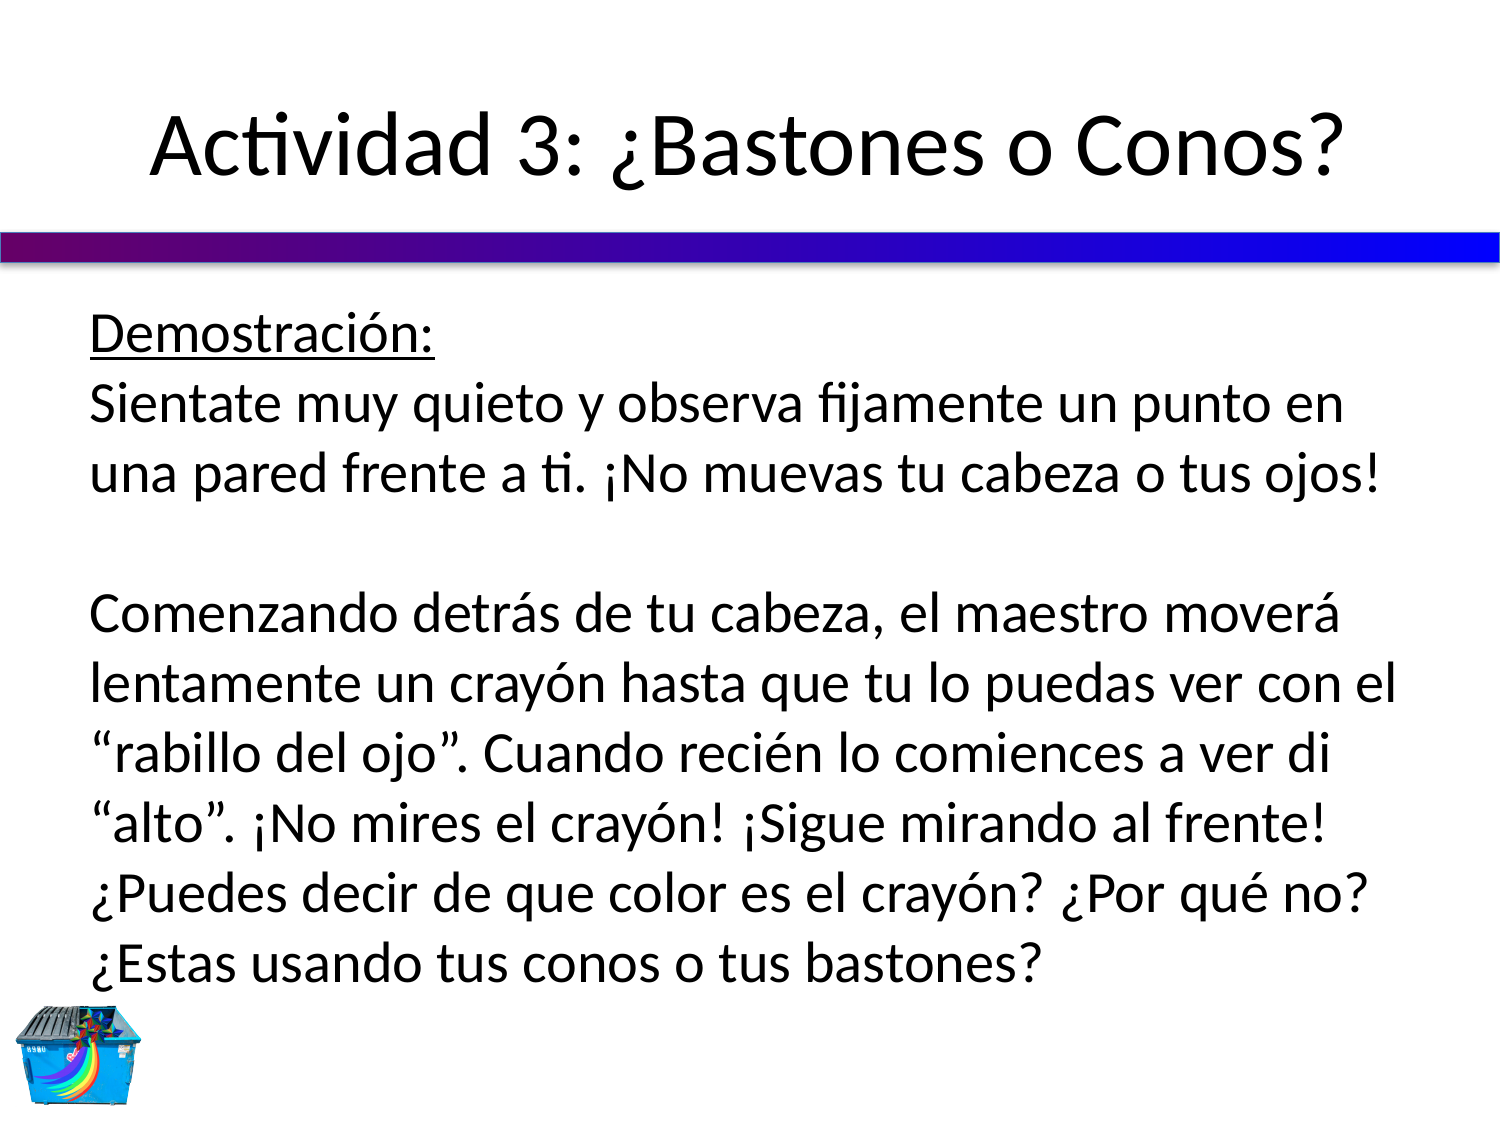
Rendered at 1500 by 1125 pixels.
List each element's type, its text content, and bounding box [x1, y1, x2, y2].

title Actividad 3: ¿Bastones o Conos? [75, 45, 1425, 233]
picture [14, 1004, 143, 1107]
text_box Demostración: Sientate muy quieto y observa fijamente un punto en una pared frente a ti. ¡No muevas tu cabeza o tus ojos! Comenzando detrás de tu cabeza, el maestro moverá lentamente un crayón hasta que tu lo puedas ver con el “rabillo del ojo”. Cuando recién lo comiences a ver di “alto”. ¡No mires el crayón! ¡Sigue mirando al frente! ¿Puedes decir de que color es el crayón? ¿Por qué no? ¿Estas usando tus conos o tus bastones? [74, 287, 1425, 1002]
